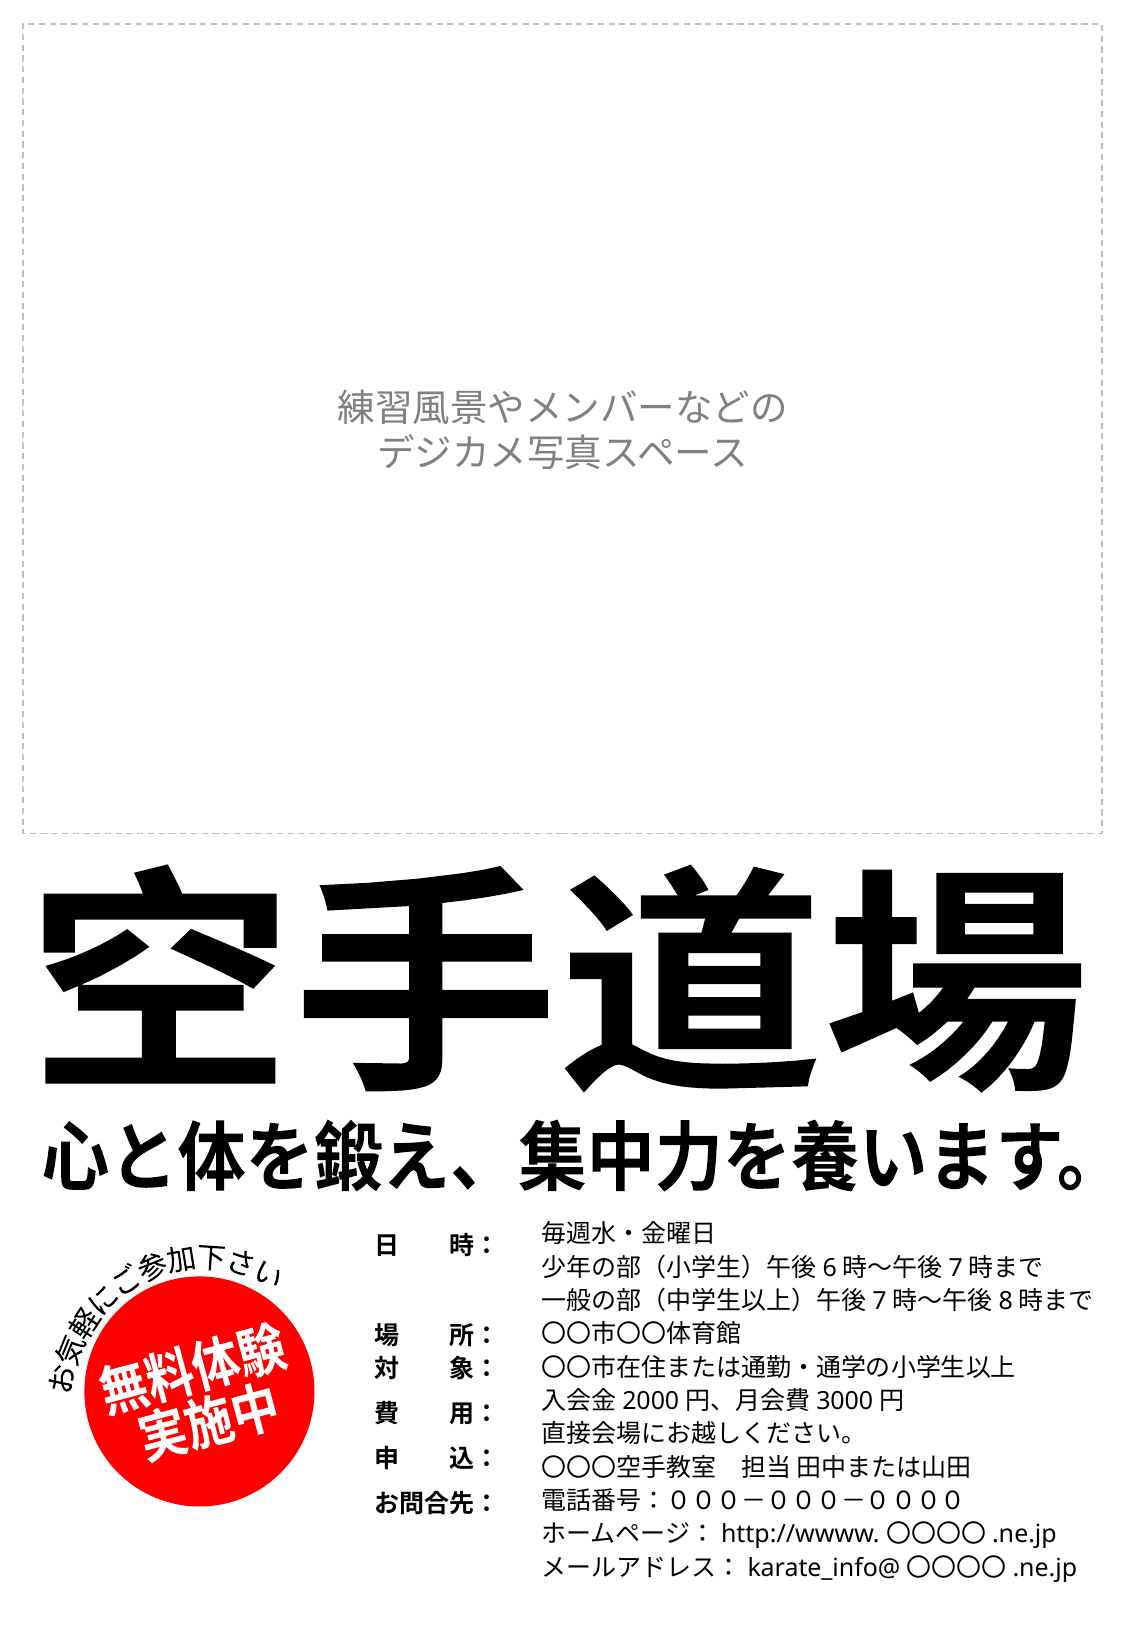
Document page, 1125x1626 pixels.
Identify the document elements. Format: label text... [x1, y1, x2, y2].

text_box 毎週水・金曜日 少年の部（小学生）午後6時～午後7時まで 一般の部（中学生以上）午後7時～午後8時まで 〇〇市〇〇体育館 〇〇市在住または通勤・通学の小学生以上 入会金2000円、月会費3000円 直接会場にお越しください。 〇〇〇空手教室 担当 田中または山田 電話番号：０００－０００－００００ ホームページ：http://wwww.〇〇〇〇.ne.jp メールアドレス：karate_info@〇〇〇〇.ne.jp [526, 1207, 1109, 1589]
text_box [84, 1276, 315, 1507]
text_box 日 時： 場 所： 対 象： 費 用： 申 込： お問合先： [359, 1207, 515, 1526]
text_box 練習風景やメンバーなどの デジカメ写真スペース [22, 23, 1102, 834]
